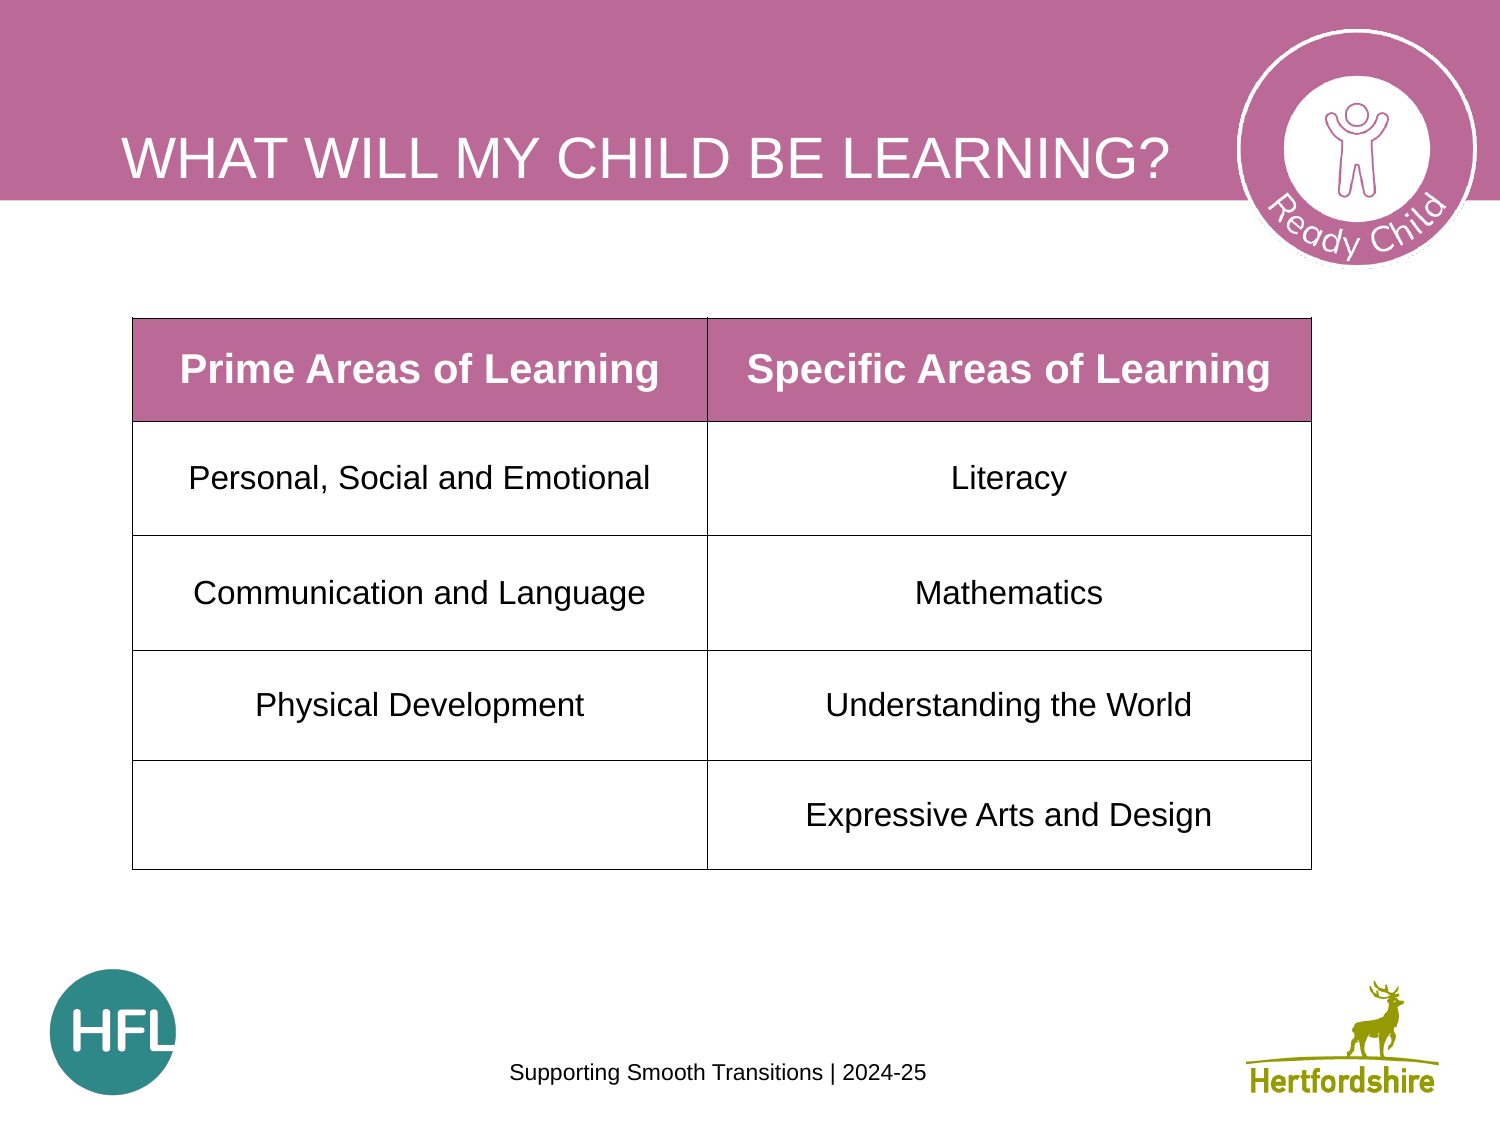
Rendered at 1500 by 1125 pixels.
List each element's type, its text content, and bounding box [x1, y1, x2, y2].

table_cell Personal, Social and Emotional [133, 422, 707, 535]
table_header Specific Areas of Learning [708, 319, 1311, 421]
table_cell Communication and Language [133, 536, 707, 650]
table_cell Literacy [708, 422, 1311, 535]
picture [1234, 26, 1479, 271]
table_header Prime Areas of Learning [133, 319, 707, 421]
table_cell [133, 761, 707, 869]
table_cell Expressive Arts and Design [708, 761, 1311, 869]
table_cell Physical Development [133, 651, 707, 760]
picture [1197, 952, 1487, 1125]
table_cell Mathematics [708, 536, 1311, 650]
table_cell Understanding the World [708, 651, 1311, 760]
title What will my child be learning? [106, 10, 1234, 198]
picture [40, 963, 184, 1103]
